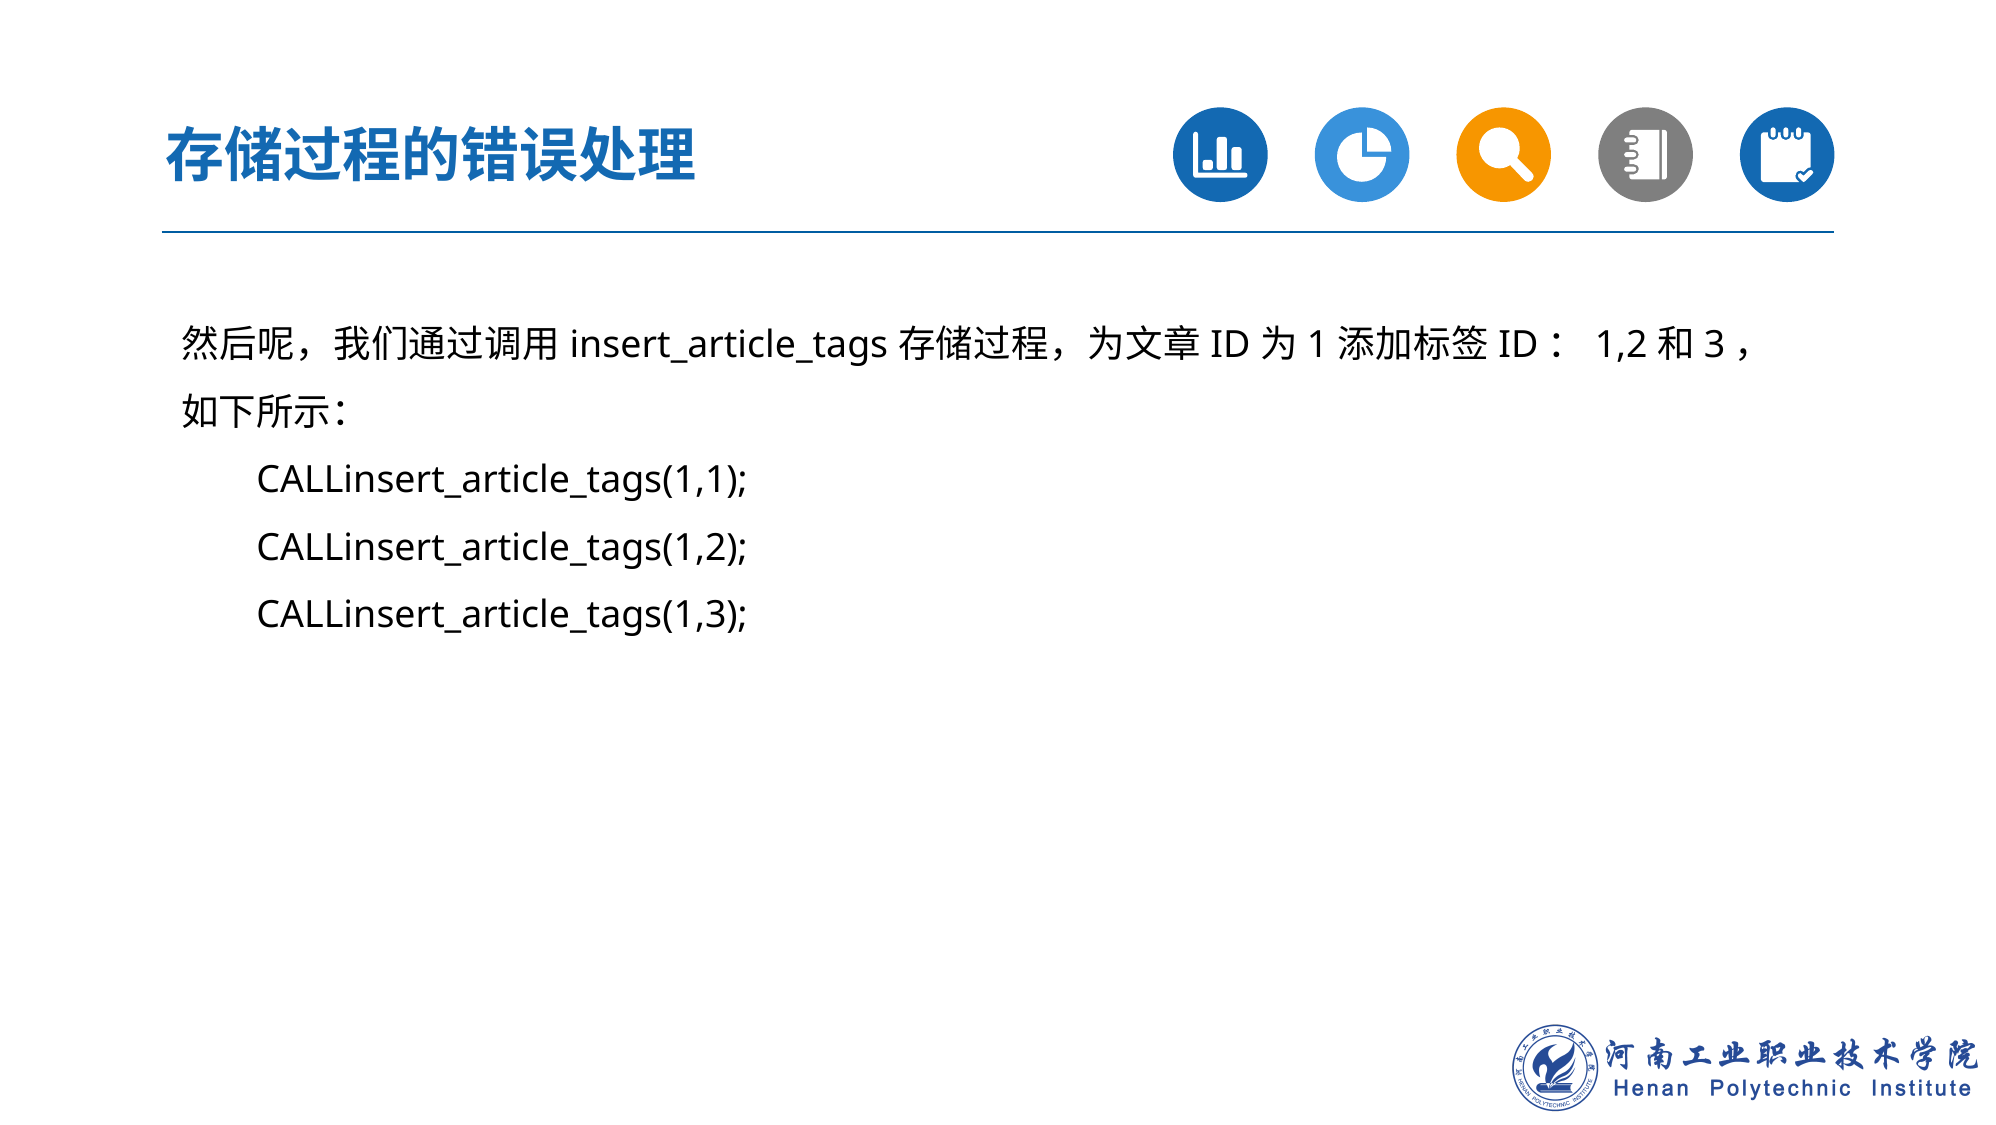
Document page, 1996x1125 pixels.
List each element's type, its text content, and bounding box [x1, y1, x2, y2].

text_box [1314, 107, 1410, 203]
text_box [1172, 107, 1268, 203]
text_box 存储过程的错误处理 [110, 93, 752, 203]
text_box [1598, 107, 1694, 203]
text_box 然后呢，我们通过调用insert_article_tags存储过程，为文章ID为1添加标签ID：1,2和3，如下所示： CALLinsert_article_tags(1,1); CALLinsert_article_tags(1,2); CALLinsert_article_tags(1,3); [161, 287, 1793, 635]
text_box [1456, 107, 1552, 203]
picture [1493, 1020, 1984, 1118]
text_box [1739, 107, 1835, 203]
